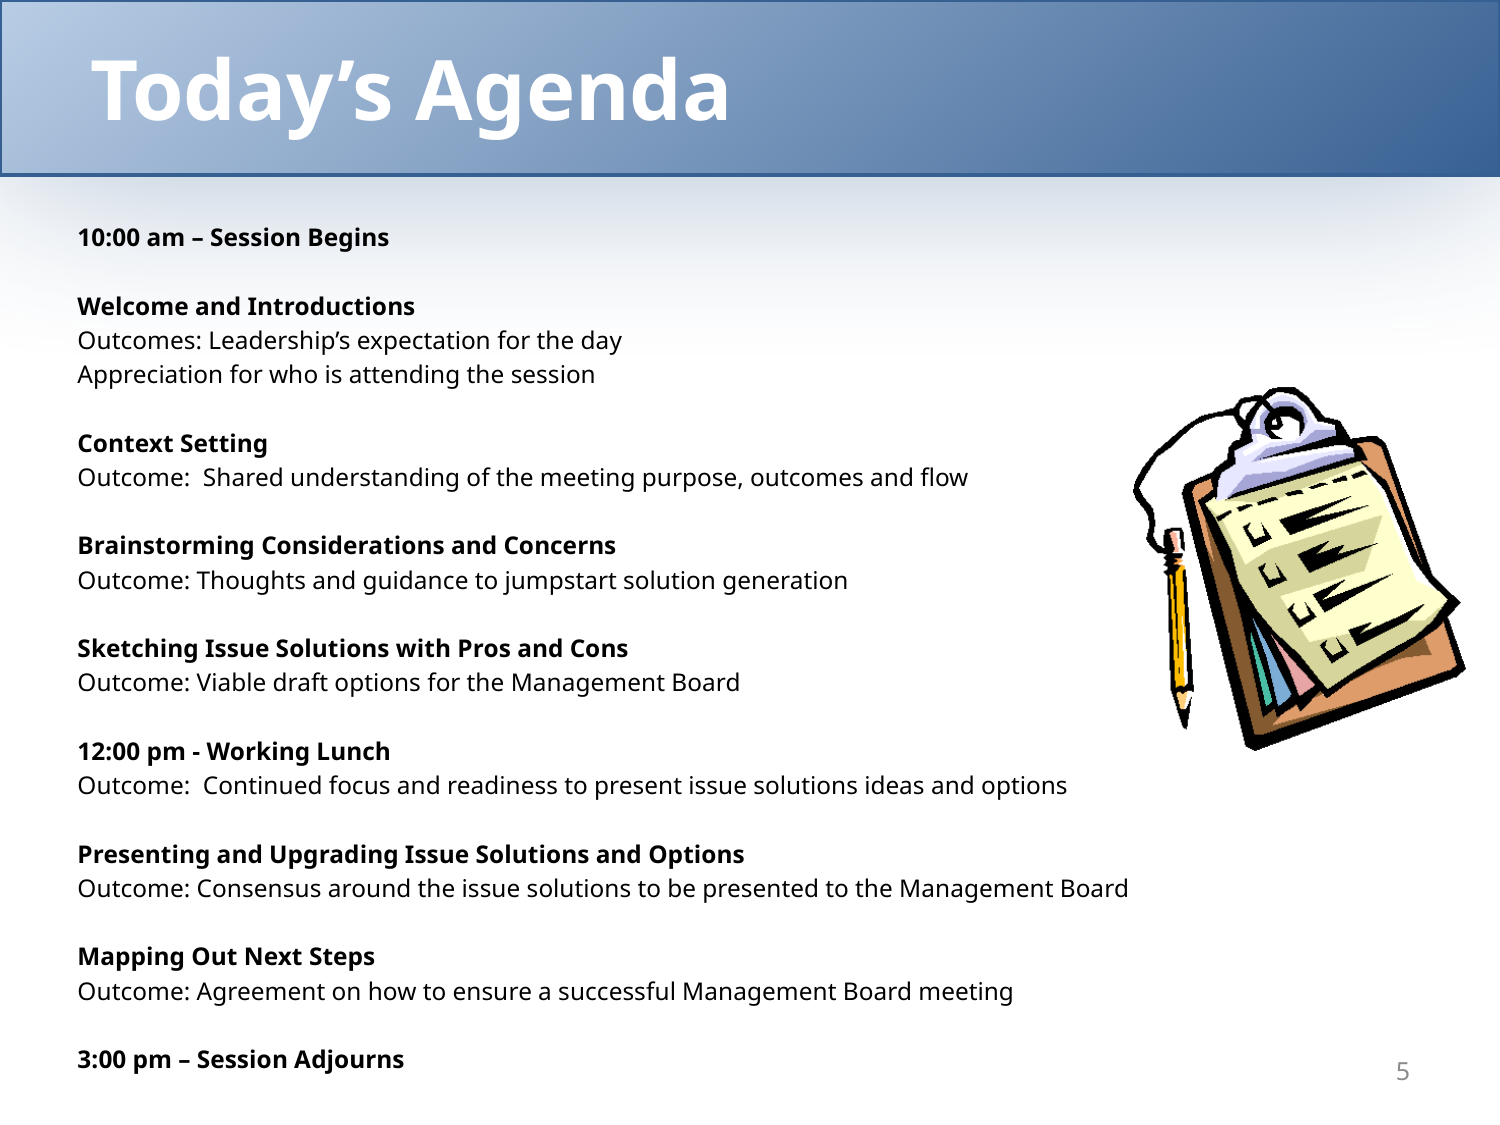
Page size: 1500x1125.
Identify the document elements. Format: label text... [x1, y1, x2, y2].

list 10:00 am – Session Begins Welcome and Introductions Outcomes: Leadership’s expectation for the day Appreciation for who is attending the session Context Setting Outcome: Shared understanding of the meeting purpose, outcomes and flow Brainstorming Considerations and Concerns Outcome: Thoughts and guidance to jumpstart solution generation Sketching Issue Solutions with Pros and Cons Outcome: Viable draft options for the Management Board 12:00 pm - Working Lunch Outcome: Continued focus and readiness to present issue solutions ideas and options Presenting and Upgrading Issue Solutions and Options Outcome: Consensus around the issue solutions to be presented to the Management Board Mapping Out Next Steps Outcome: Agreement on how to ensure a successful Management Board meeting 3:00 pm – Session Adjourns [62, 214, 1450, 1109]
title Today’s Agenda [75, 0, 1350, 175]
picture [1133, 383, 1470, 754]
slide_number 5 [1074, 1042, 1425, 1103]
